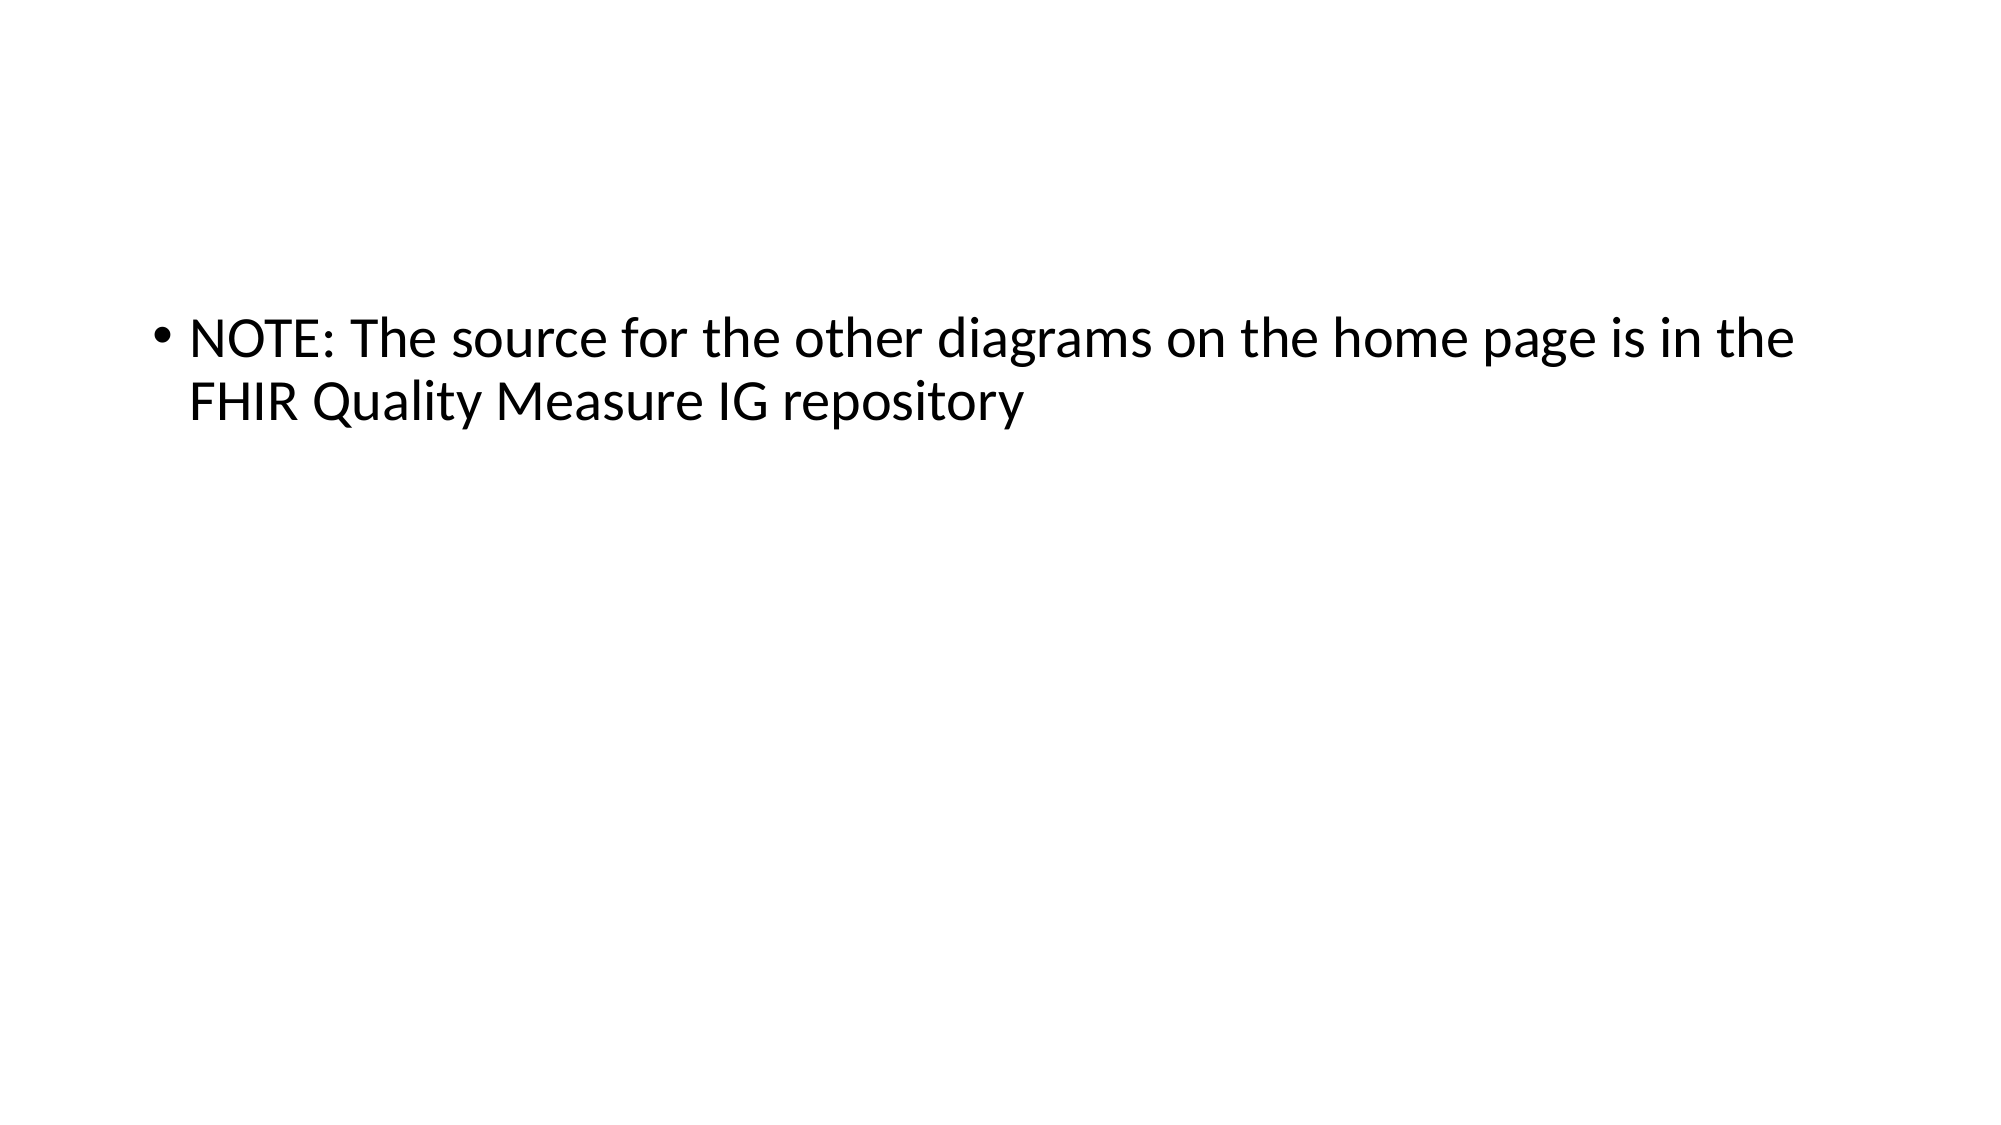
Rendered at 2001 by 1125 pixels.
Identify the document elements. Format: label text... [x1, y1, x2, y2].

list NOTE: The source for the other diagrams on the home page is in the FHIR Quality Measure IG repository [137, 299, 1863, 1014]
